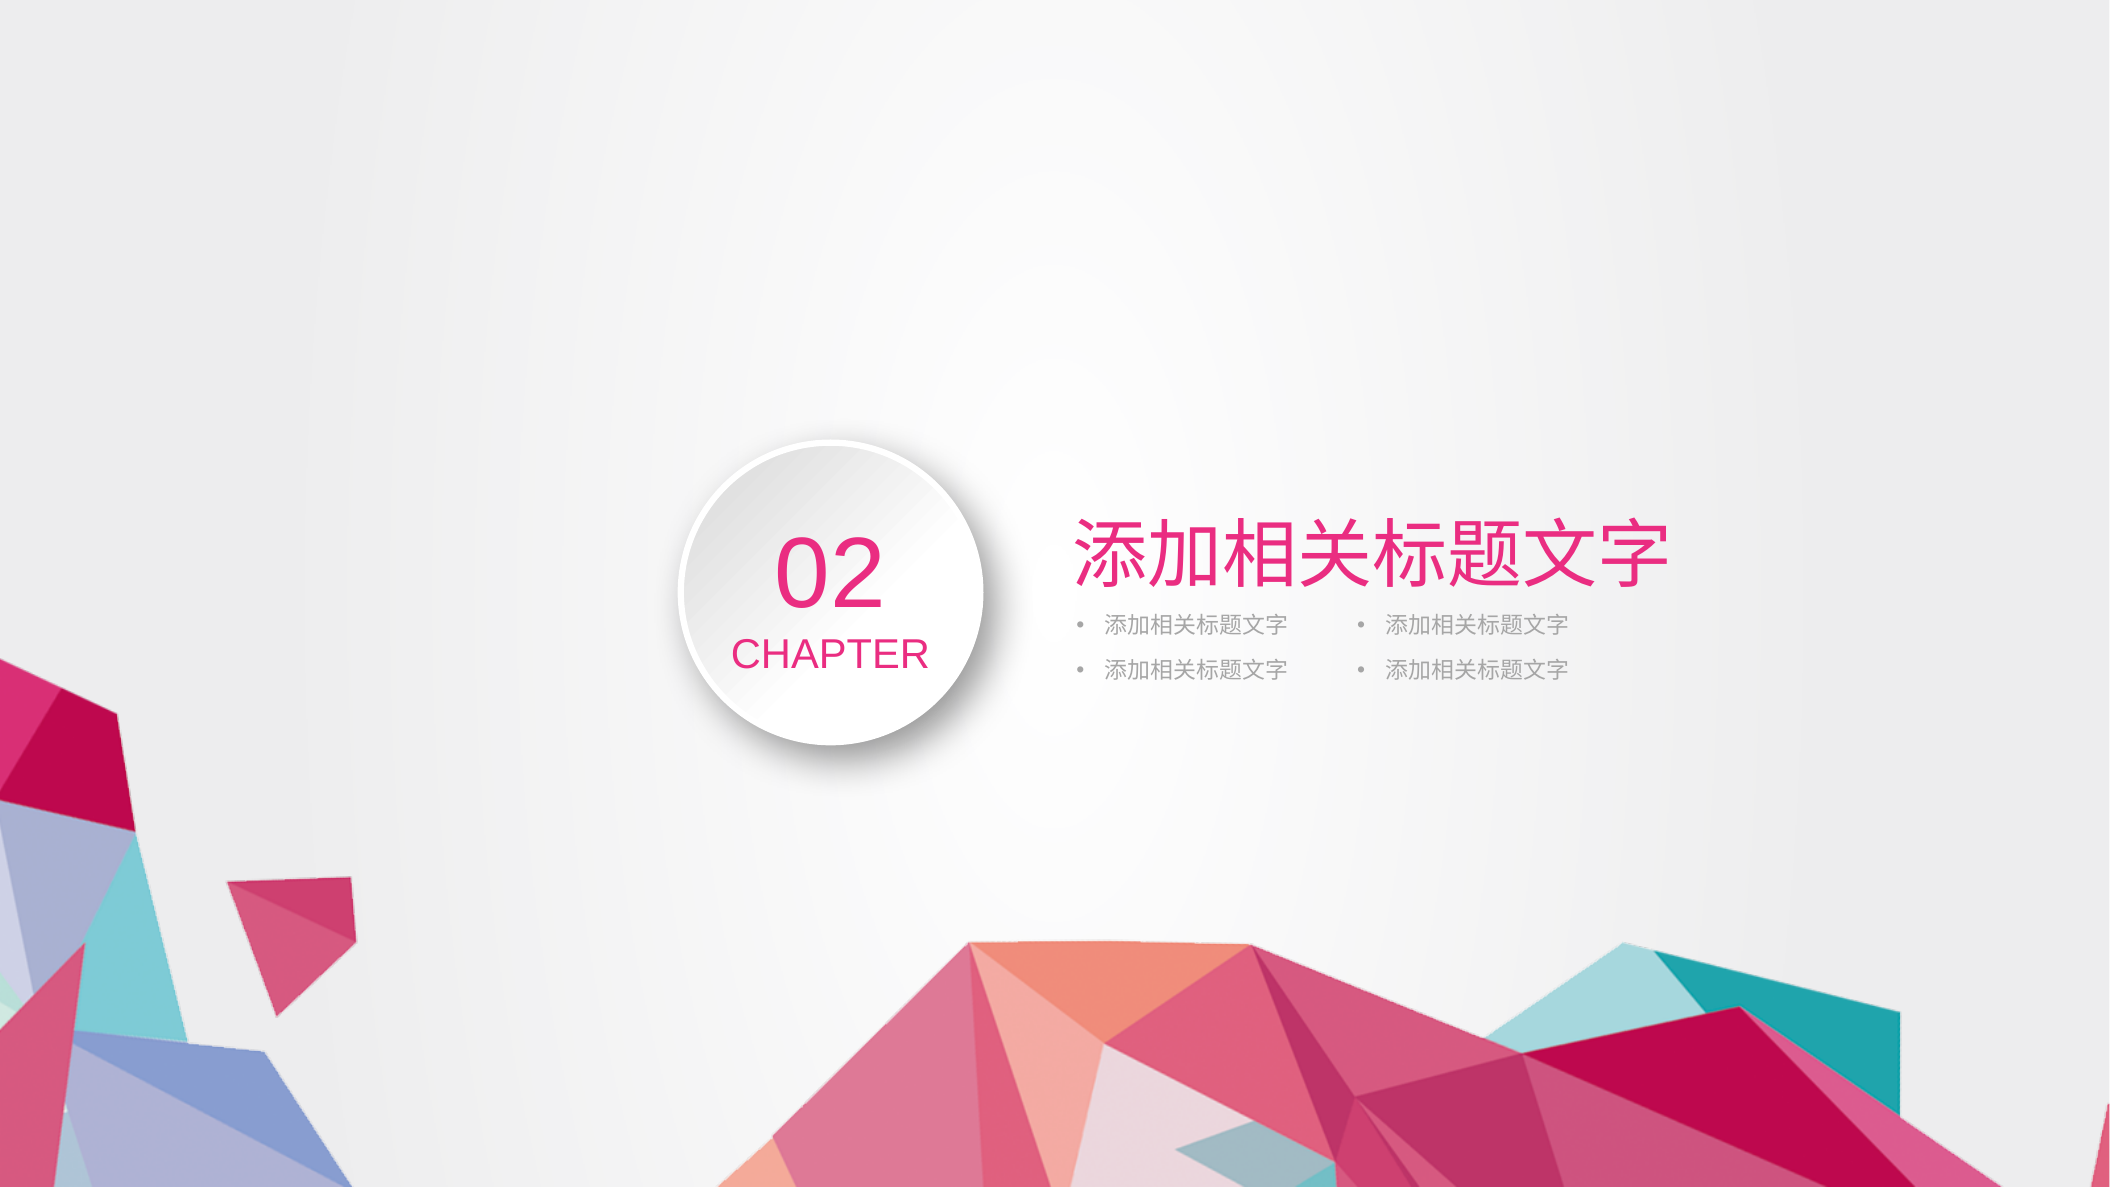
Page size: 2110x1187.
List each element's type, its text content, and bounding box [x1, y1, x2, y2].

text_box 添加相关标题文字 [1061, 603, 1304, 640]
text_box 添加相关标题文字 [1072, 506, 1705, 597]
text_box 添加相关标题文字 [1342, 603, 1585, 640]
text_box 02 CHAPTER [706, 507, 955, 640]
text_box [679, 441, 982, 640]
picture [0, 0, 2110, 1187]
